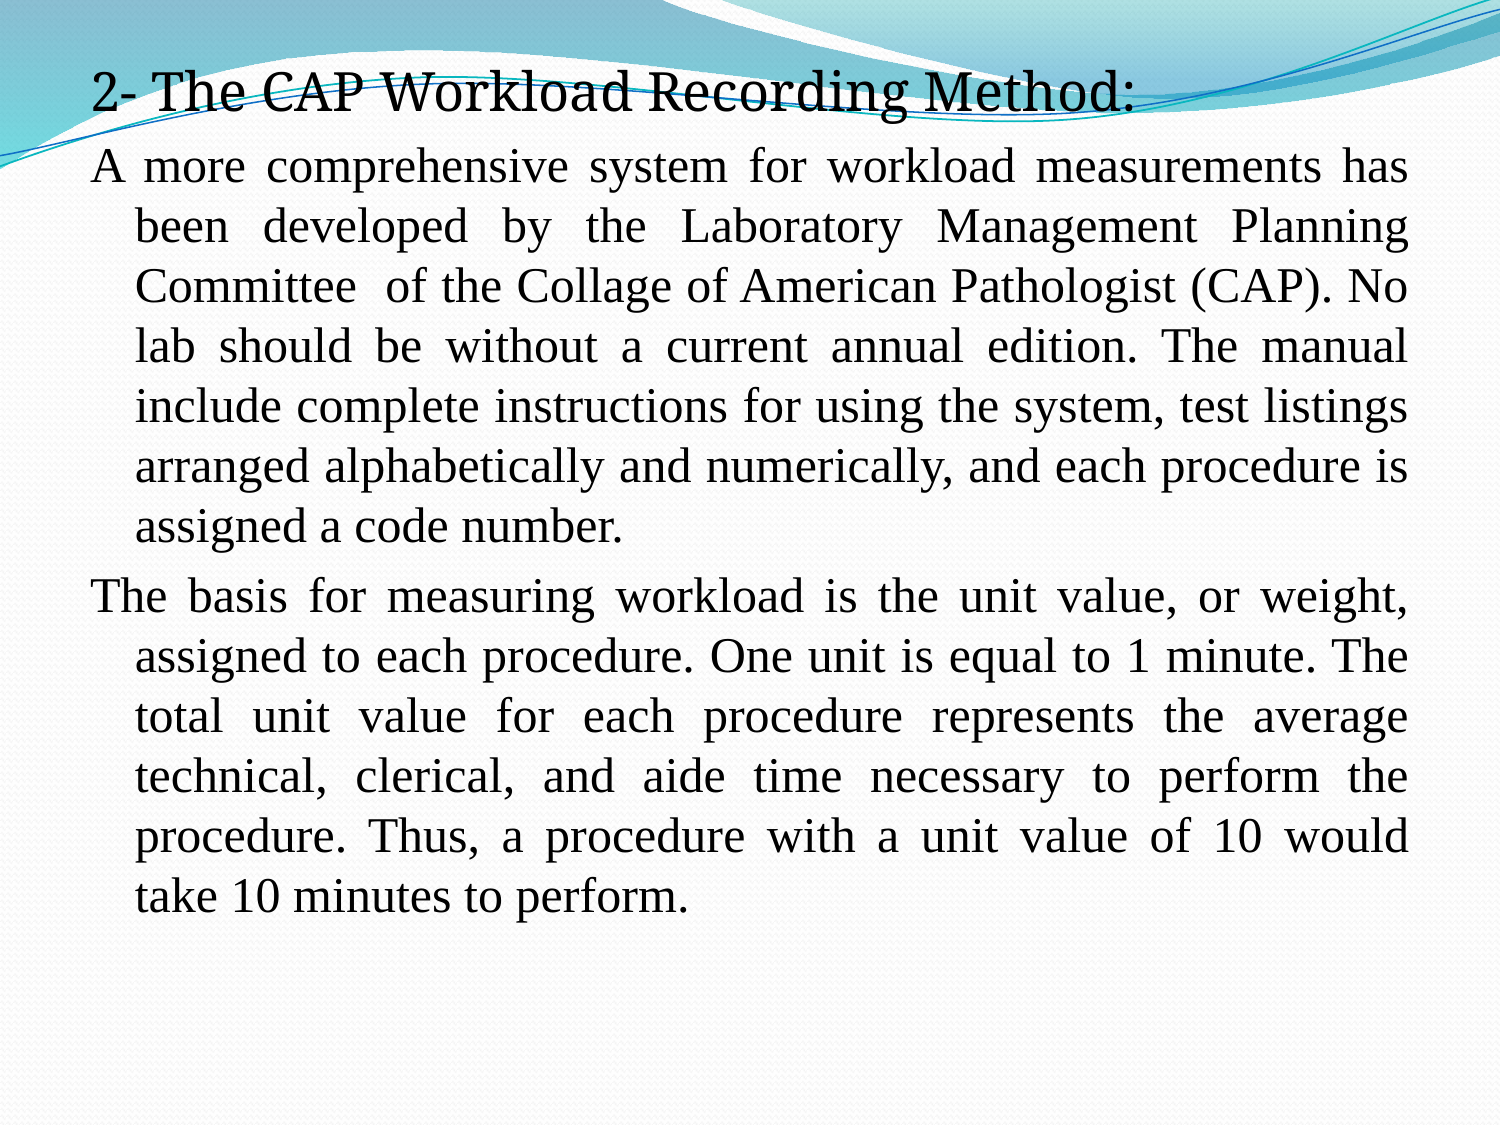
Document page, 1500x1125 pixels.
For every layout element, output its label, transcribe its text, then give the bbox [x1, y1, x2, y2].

list 2- The CAP Workload Recording Method: A more comprehensive system for workload measurements has been developed by the Laboratory Management Planning Committee of the Collage of American Pathologist (CAP). No lab should be without a current annual edition. The manual include complete instructions for using the system, test listings arranged alphabetically and numerically, and each procedure is assigned a code number. The basis for measuring workload is the unit value, or weight, assigned to each procedure. One unit is equal to 1 minute. The total unit value for each procedure represents the average technical, clerical, and aide time necessary to perform the procedure. Thus, a procedure with a unit value of 10 would take 10 minutes to perform. [74, 49, 1426, 1038]
